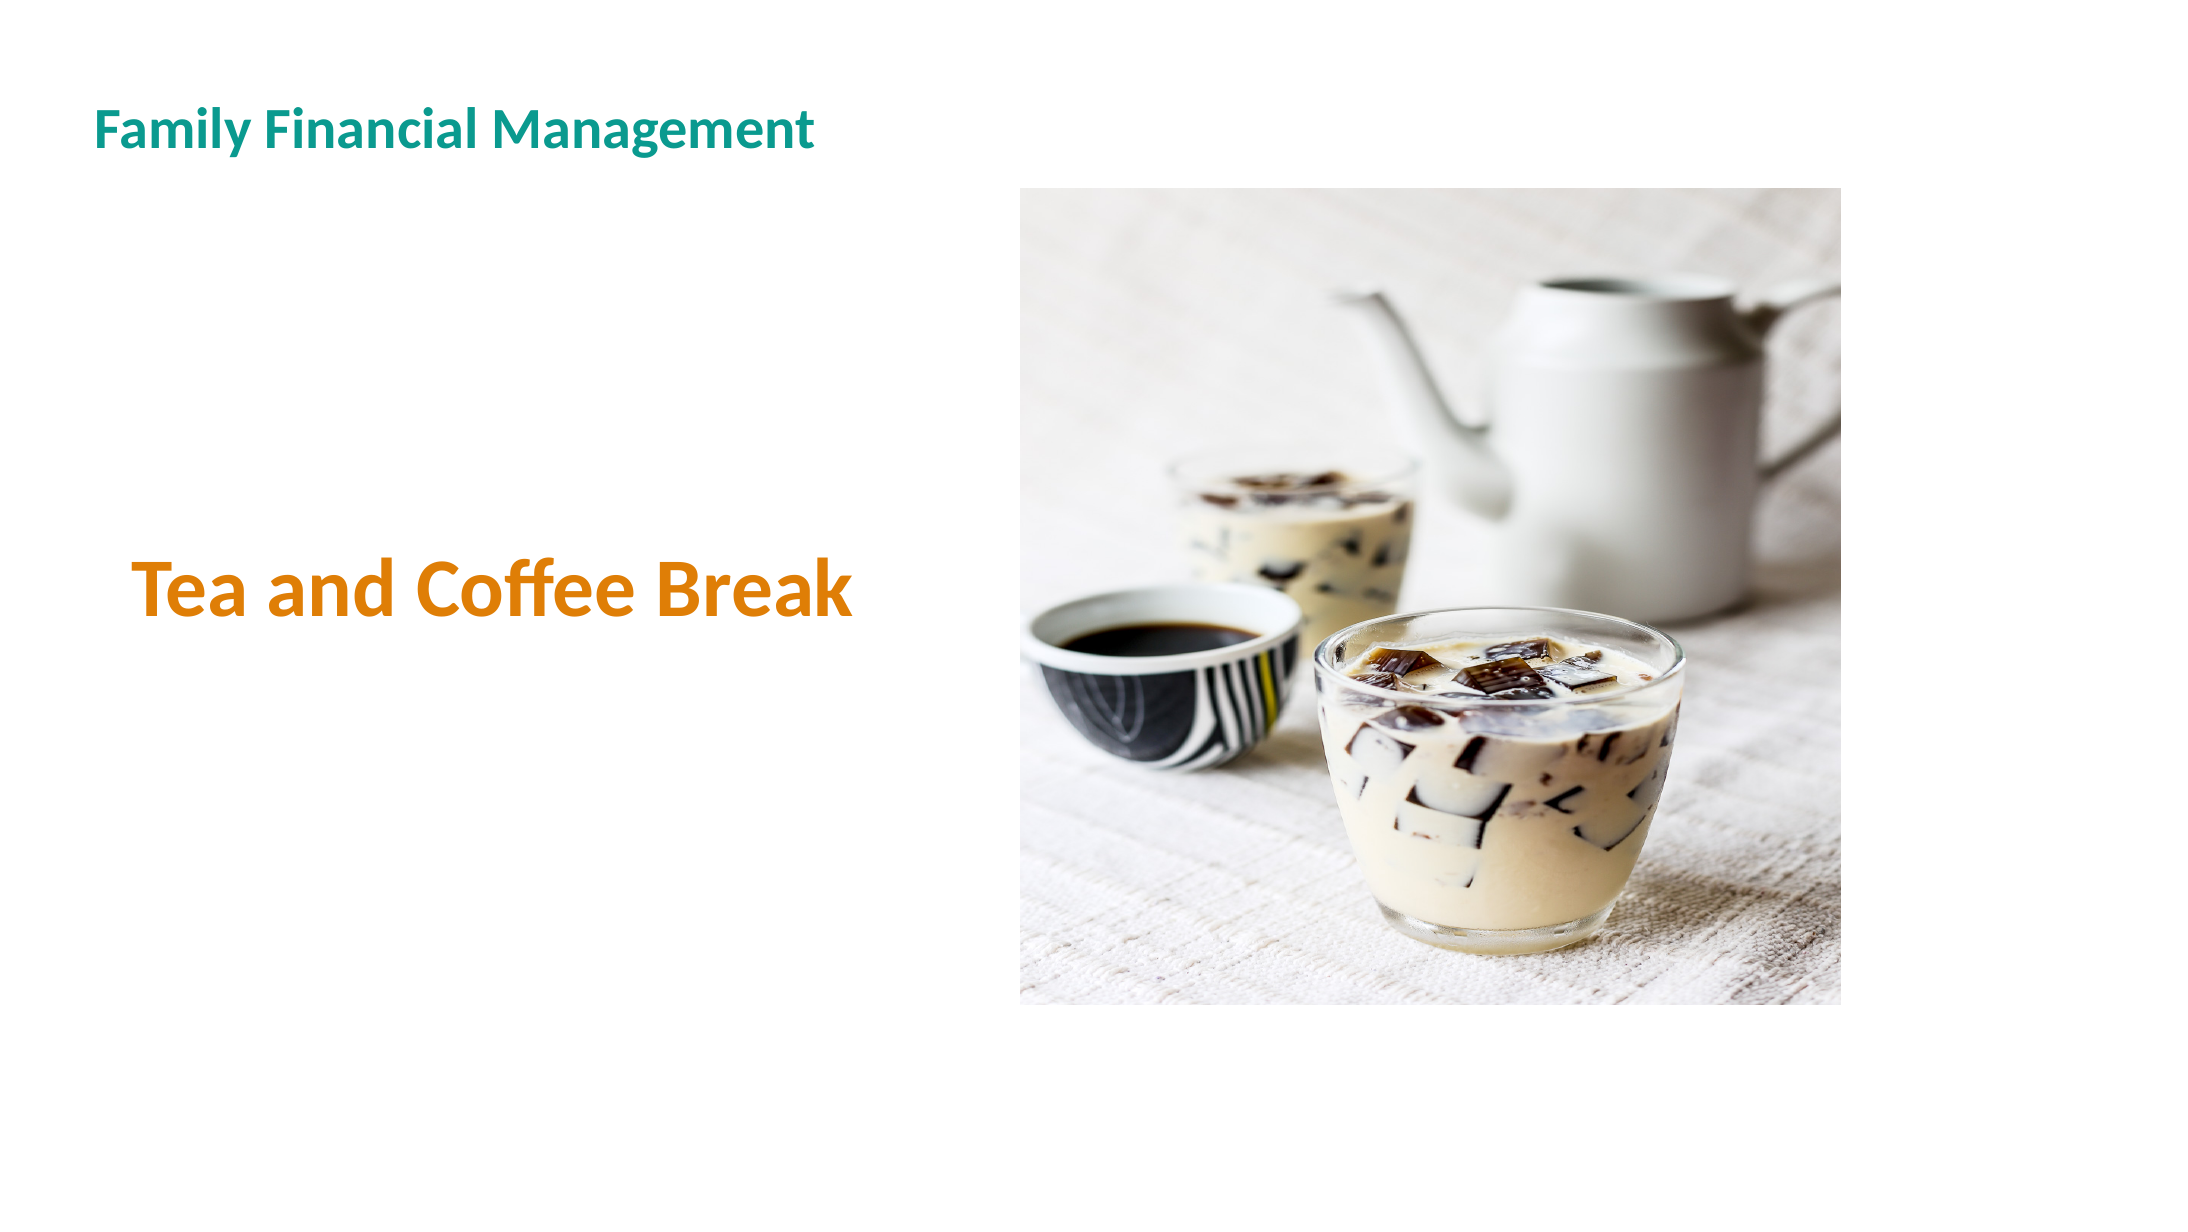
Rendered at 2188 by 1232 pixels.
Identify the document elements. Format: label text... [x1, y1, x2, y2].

picture [1019, 188, 1842, 1005]
title Family Financial Management [82, 70, 2106, 189]
list Tea and Coffee Break [82, 325, 2105, 1167]
